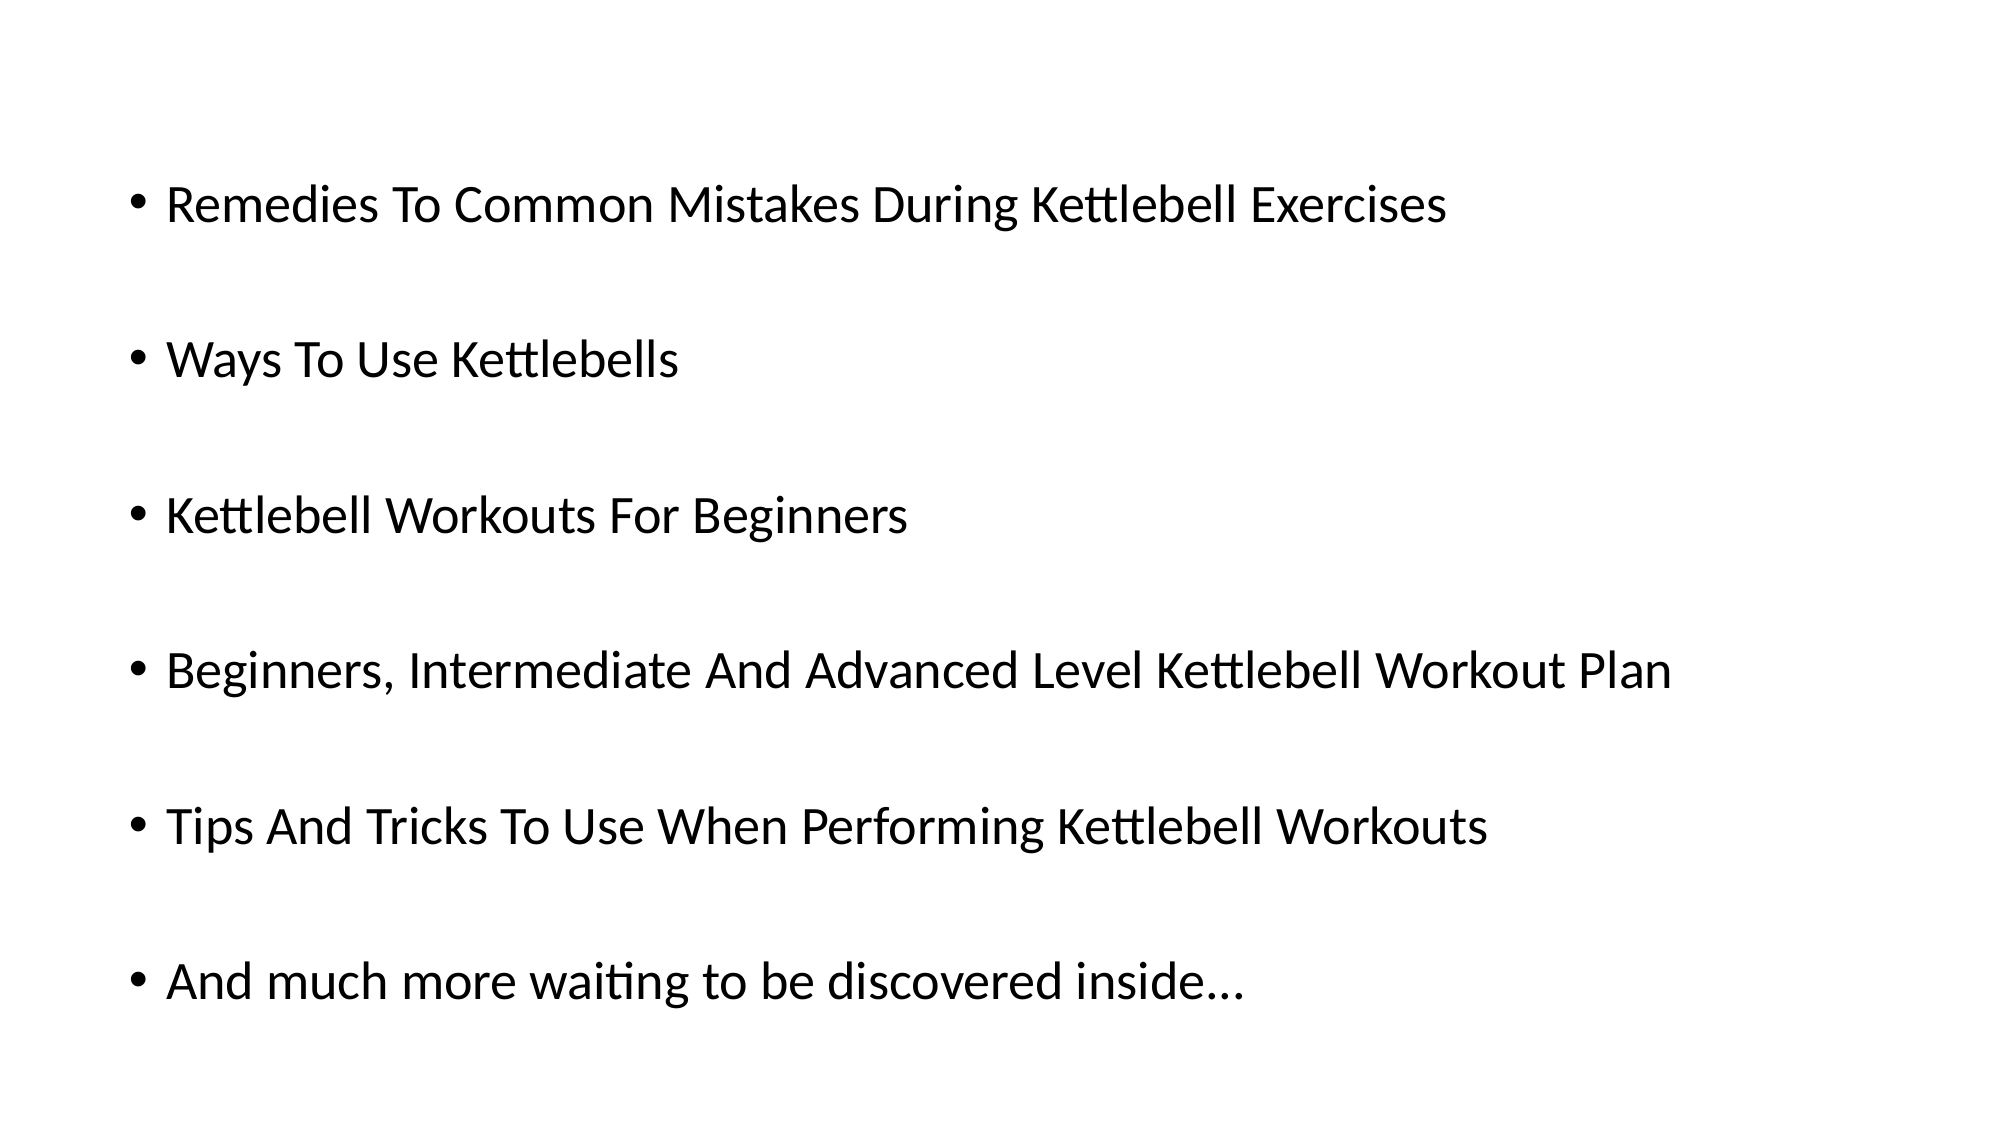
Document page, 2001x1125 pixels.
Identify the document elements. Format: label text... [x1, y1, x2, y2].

list Remedies To Common Mistakes During Kettlebell Exercises Ways To Use Kettlebells Kettlebell Workouts For Beginners Beginners, Intermediate And Advanced Level Kettlebell Workout Plan Tips And Tricks To Use When Performing Kettlebell Workouts And much more waiting to be discovered inside... [113, 167, 1839, 1023]
